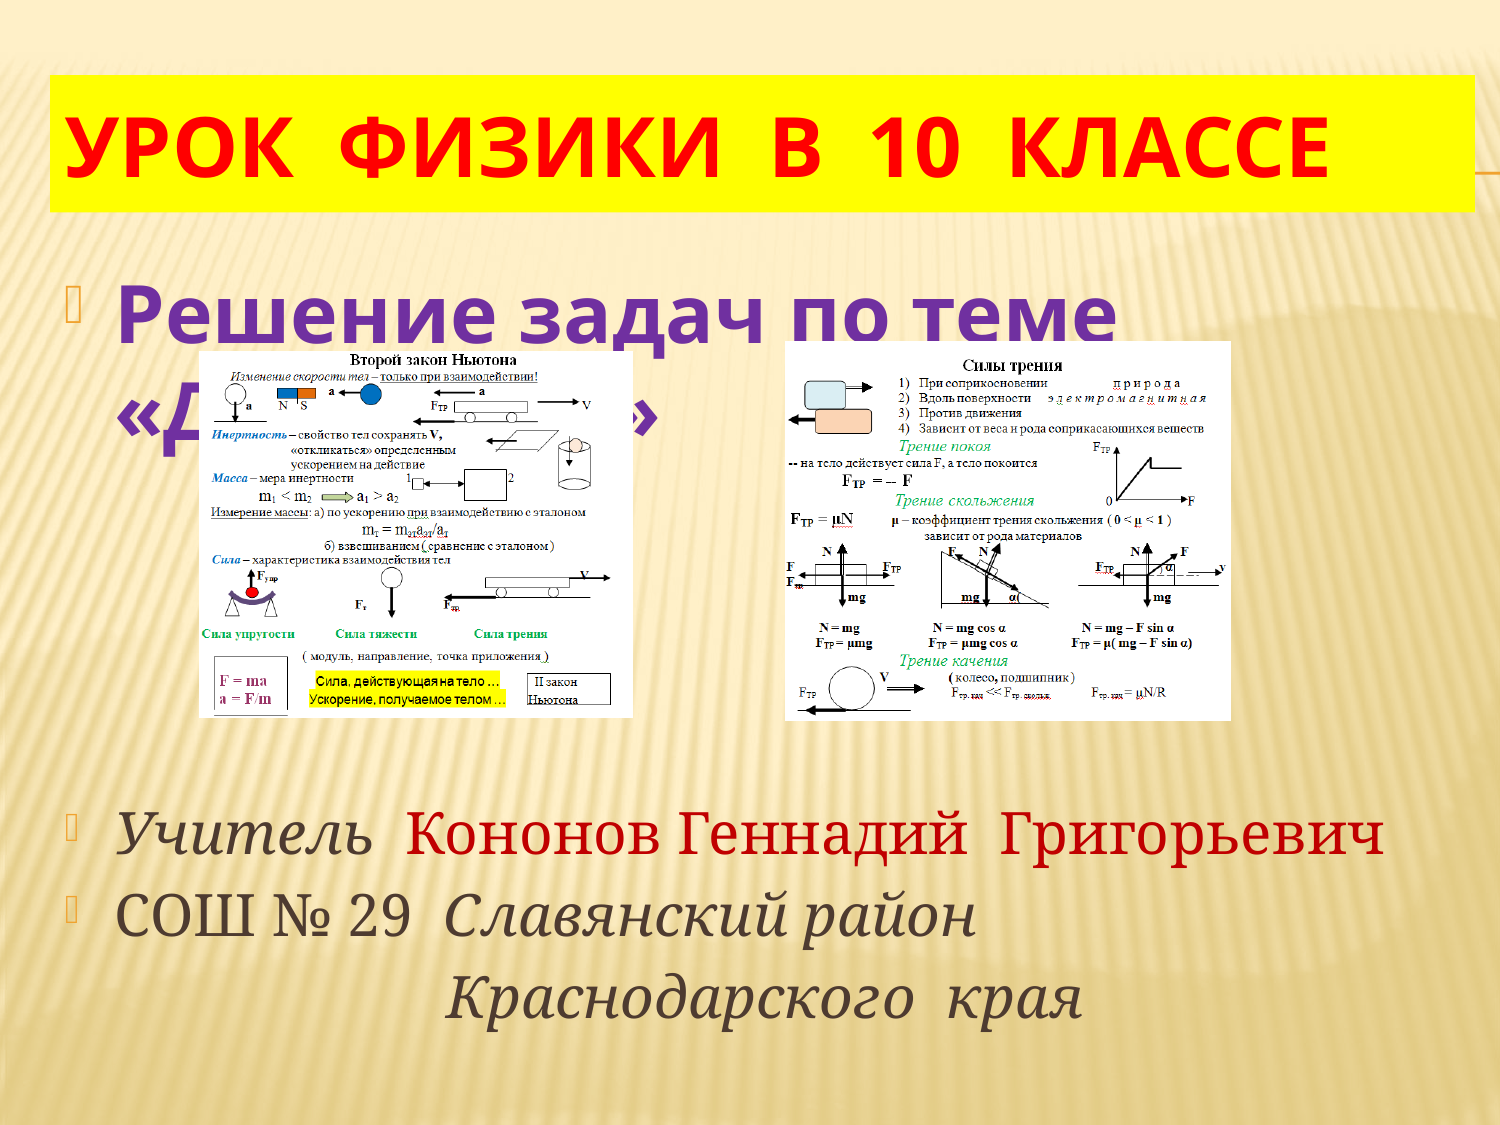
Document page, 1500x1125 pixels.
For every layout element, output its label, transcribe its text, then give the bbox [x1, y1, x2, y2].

picture [198, 351, 633, 718]
title УРОК ФИЗИКИ В 10 КЛАССЕ [50, 75, 1475, 213]
list Решение задач по теме «Динамика» Учитель Кононов Геннадий Григорьевич СОШ № 29 Славянский район Краснодарского края [50, 254, 1475, 1043]
picture [784, 341, 1231, 722]
